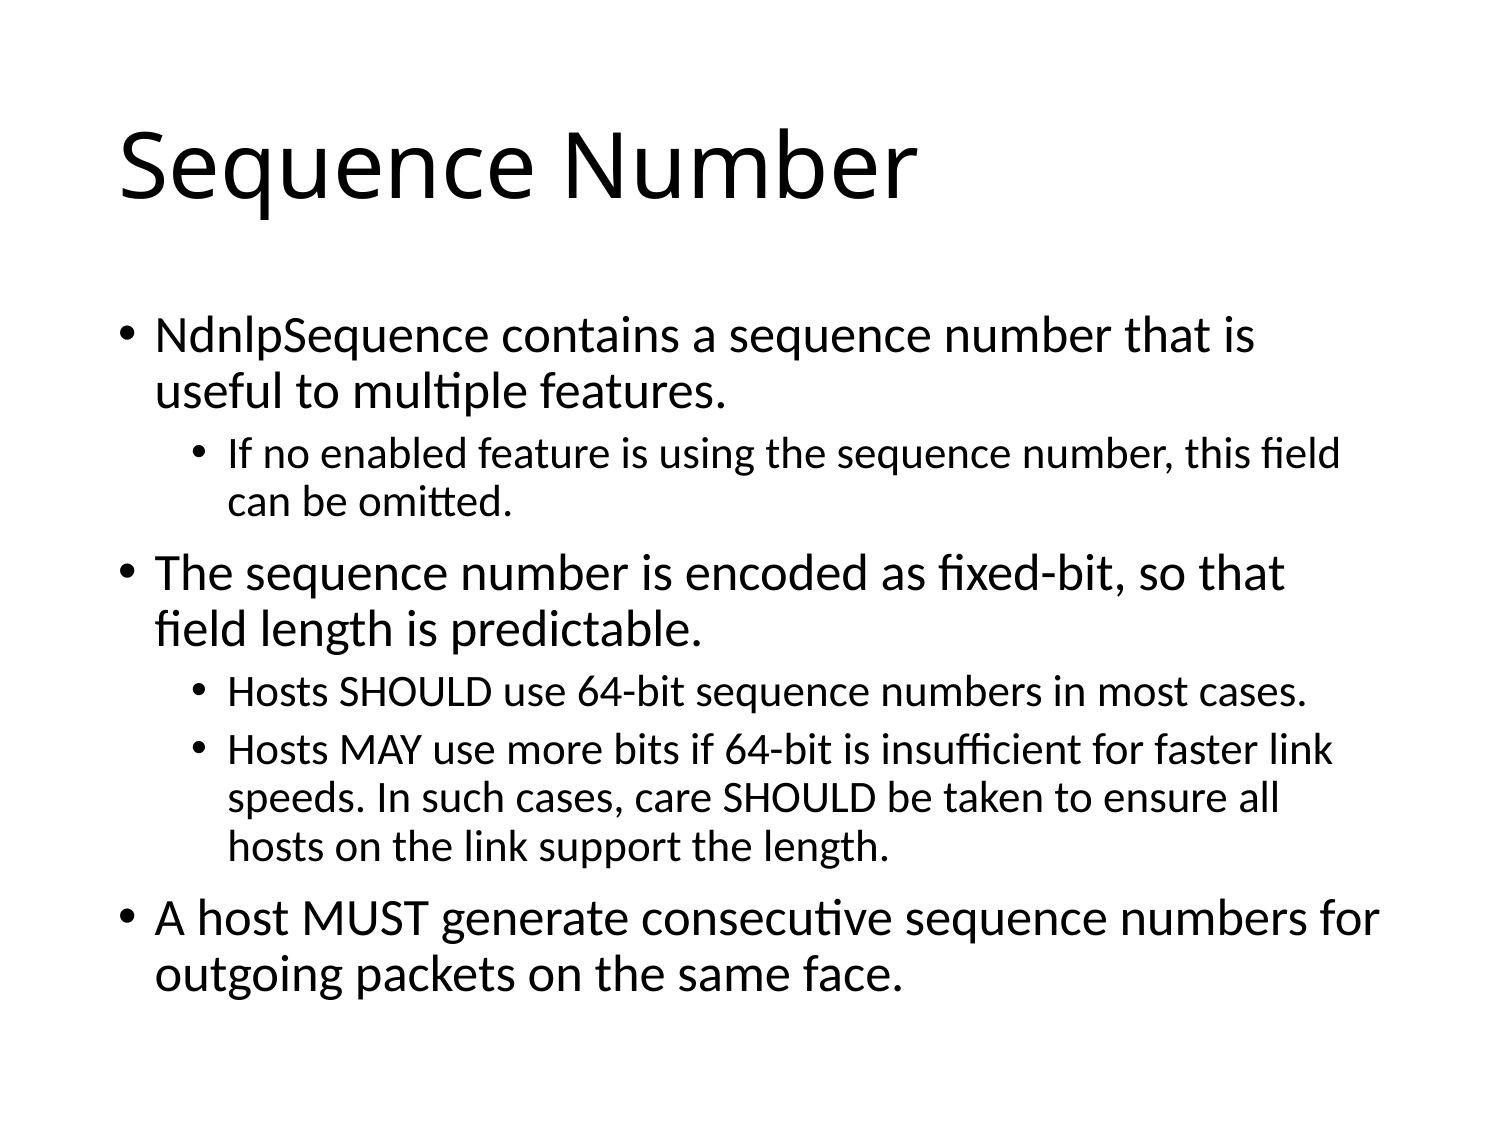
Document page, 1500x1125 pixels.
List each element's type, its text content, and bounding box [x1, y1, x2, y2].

title Sequence Number [103, 59, 1397, 278]
list NdnlpSequence contains a sequence number that is useful to multiple features. If no enabled feature is using the sequence number, this field can be omitted. The sequence number is encoded as fixed-bit, so that field length is predictable. Hosts SHOULD use 64-bit sequence numbers in most cases. Hosts MAY use more bits if 64-bit is insufficient for faster link speeds. In such cases, care SHOULD be taken to ensure all hosts on the link support the length. A host MUST generate consecutive sequence numbers for outgoing packets on the same face. [103, 299, 1397, 1014]
